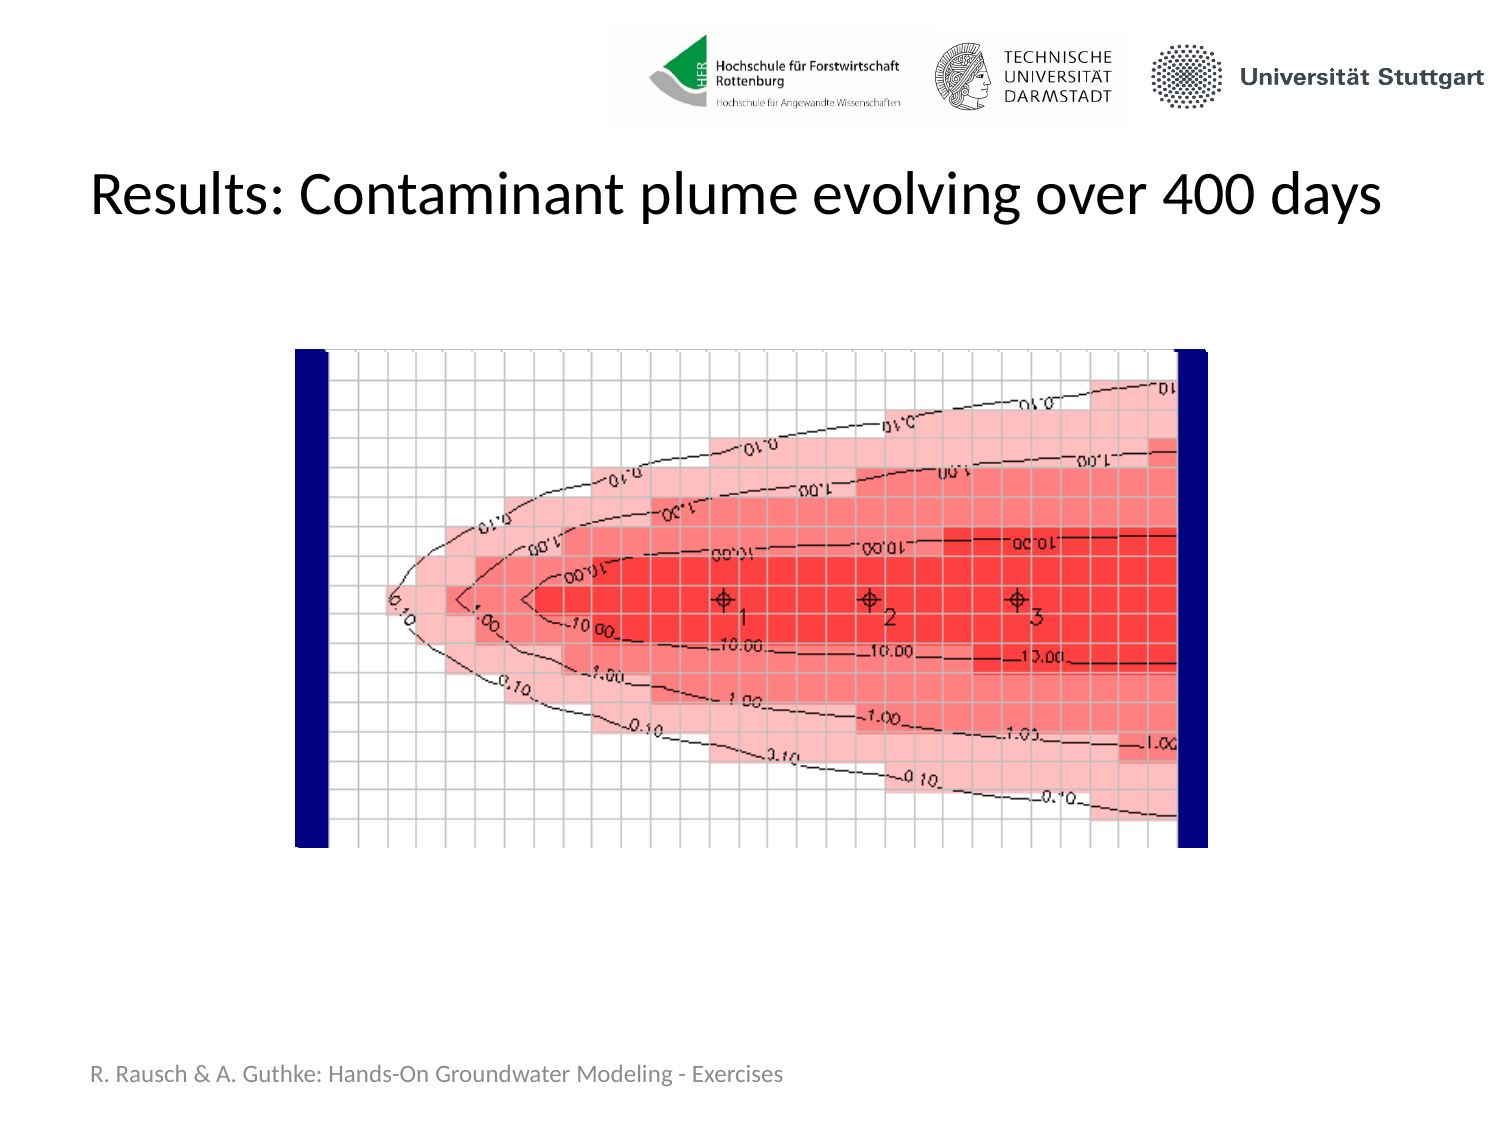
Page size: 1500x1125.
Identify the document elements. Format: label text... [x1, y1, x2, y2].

slide_number R. Rausch & A. Guthke: Hands-On Groundwater Modeling - Exercises [75, 1042, 916, 1103]
picture [1151, 44, 1491, 109]
picture [611, 22, 1129, 131]
picture [294, 349, 1208, 848]
title Results: Contaminant plume evolving over 400 days [75, 136, 1425, 244]
